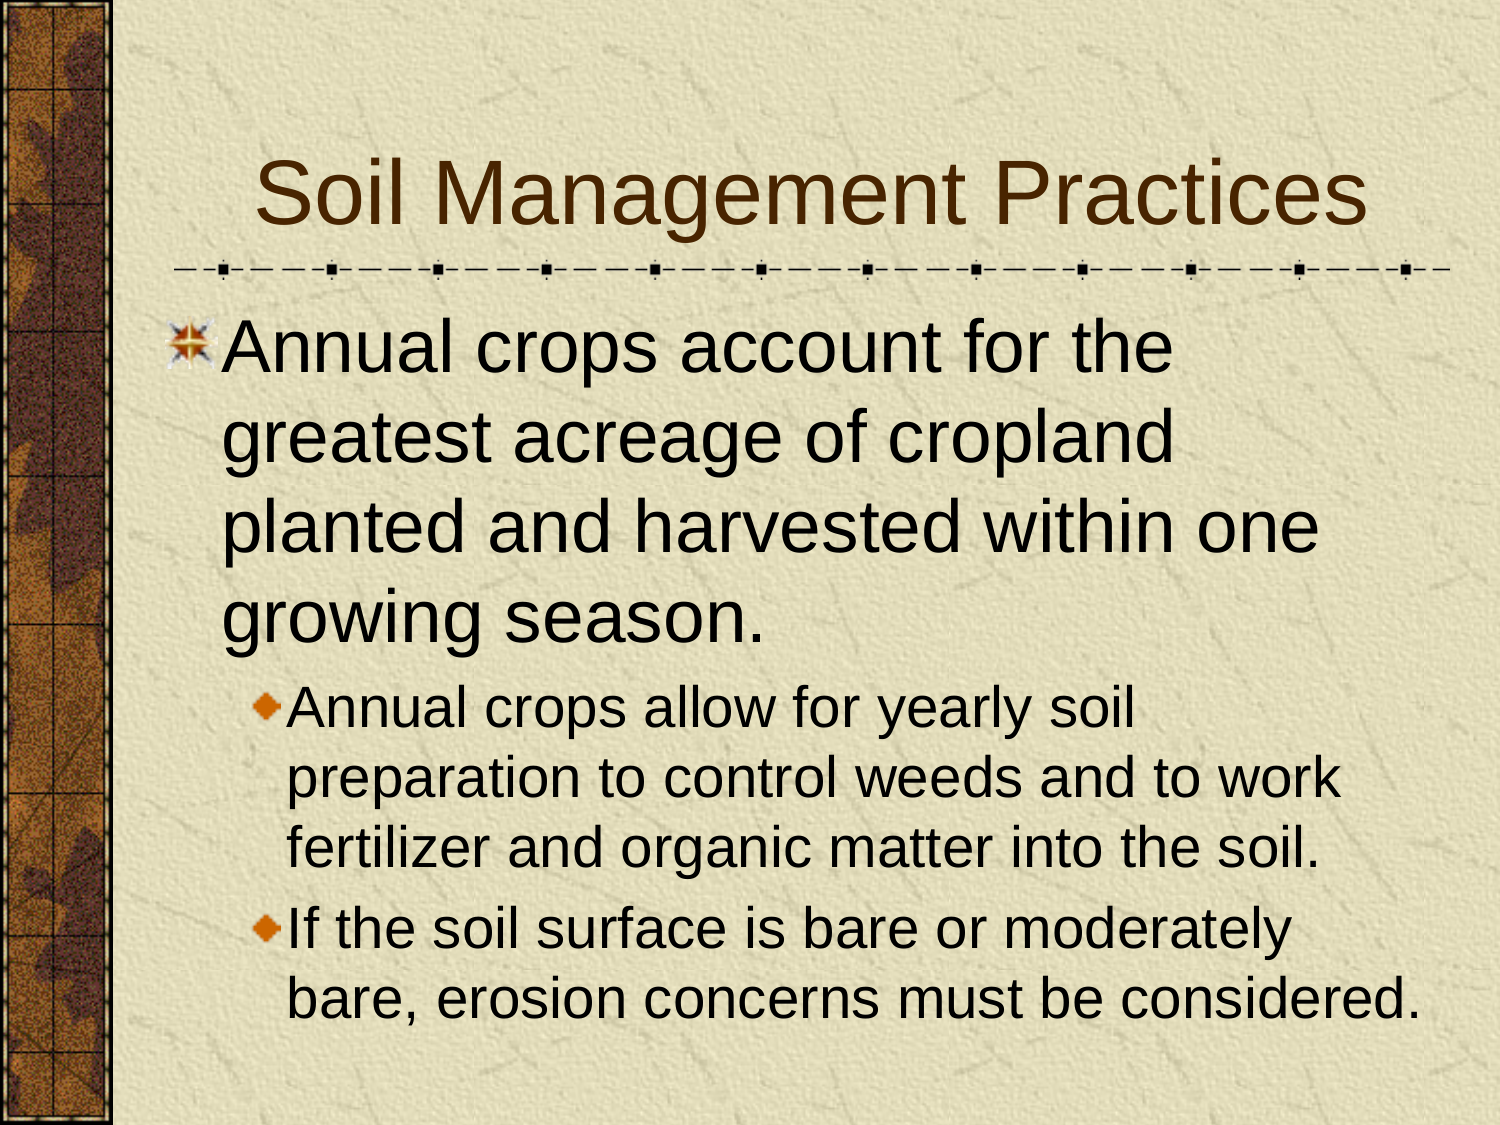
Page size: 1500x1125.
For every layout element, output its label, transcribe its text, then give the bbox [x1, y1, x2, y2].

title Soil Management Practices [174, 62, 1451, 251]
picture [0, 0, 1500, 1125]
list Annual crops account for the greatest acreage of cropland planted and harvested within one growing season. Annual crops allow for yearly soil preparation to control weeds and to work fertilizer and organic matter into the soil. If the soil surface is bare or moderately bare, erosion concerns must be considered. [149, 289, 1449, 1051]
